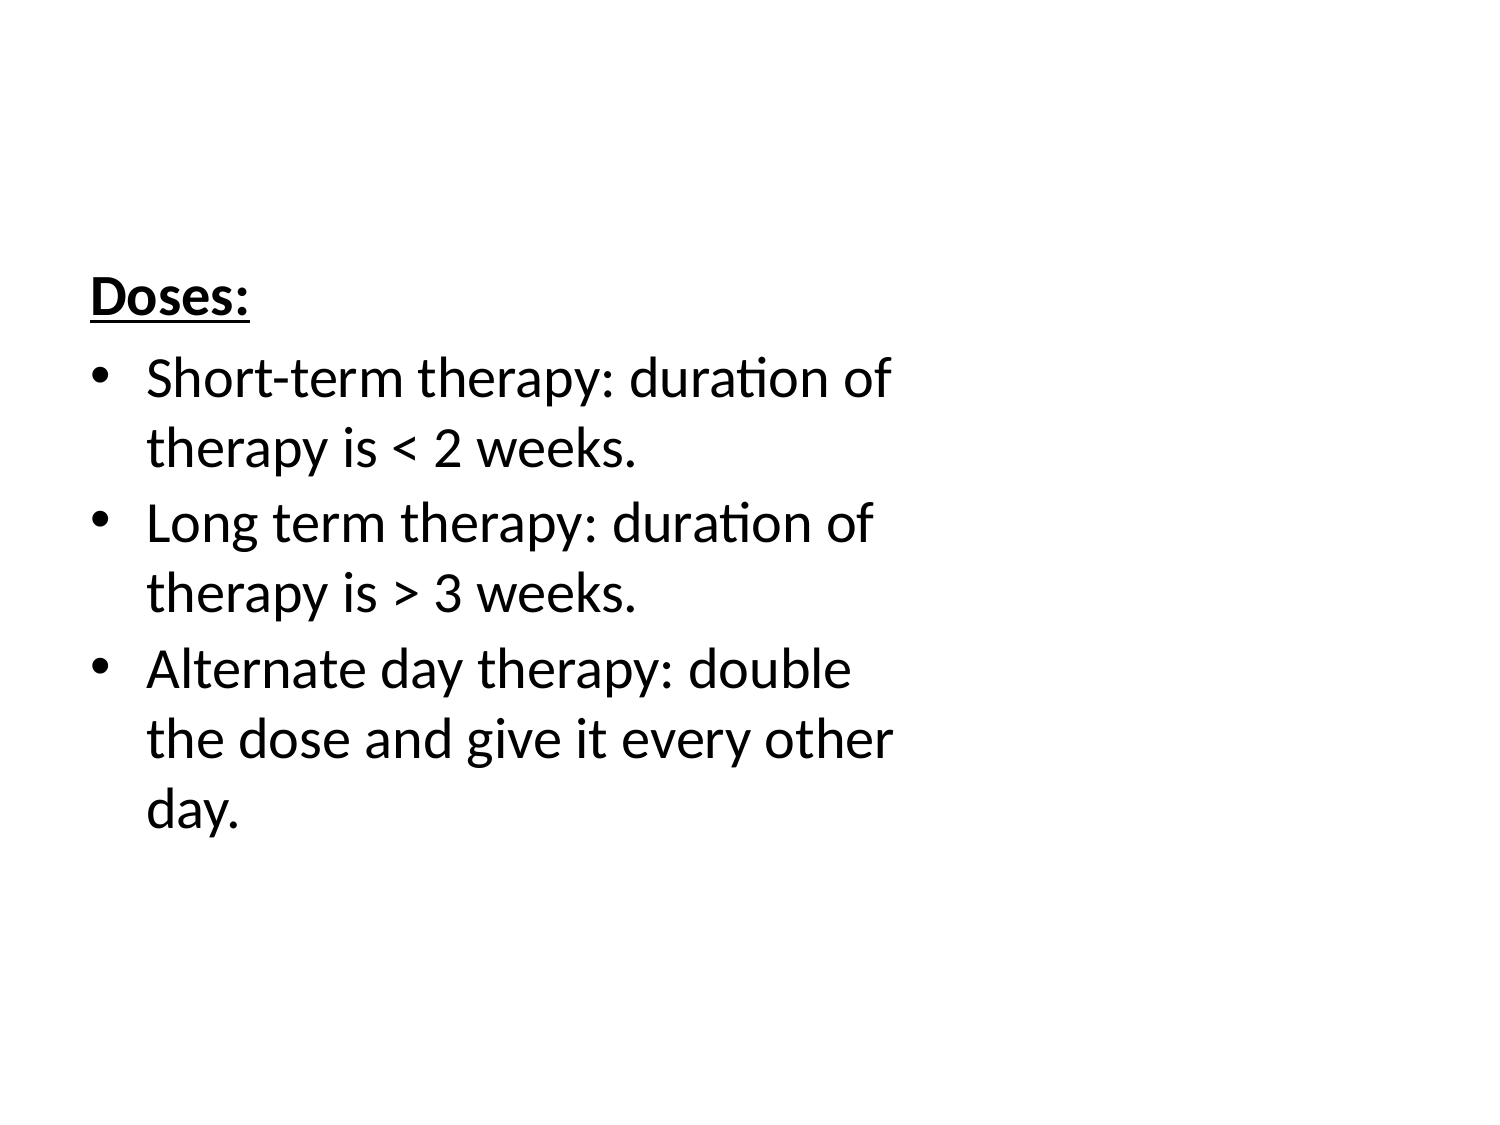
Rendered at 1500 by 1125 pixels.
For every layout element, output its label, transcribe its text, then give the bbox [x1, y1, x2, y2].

list Doses: Short-term therapy: duration of therapy is < 2 weeks. Long term therapy: duration of therapy is > 3 weeks. Alternate day therapy: double the dose and give it every other day. [75, 249, 1463, 1088]
